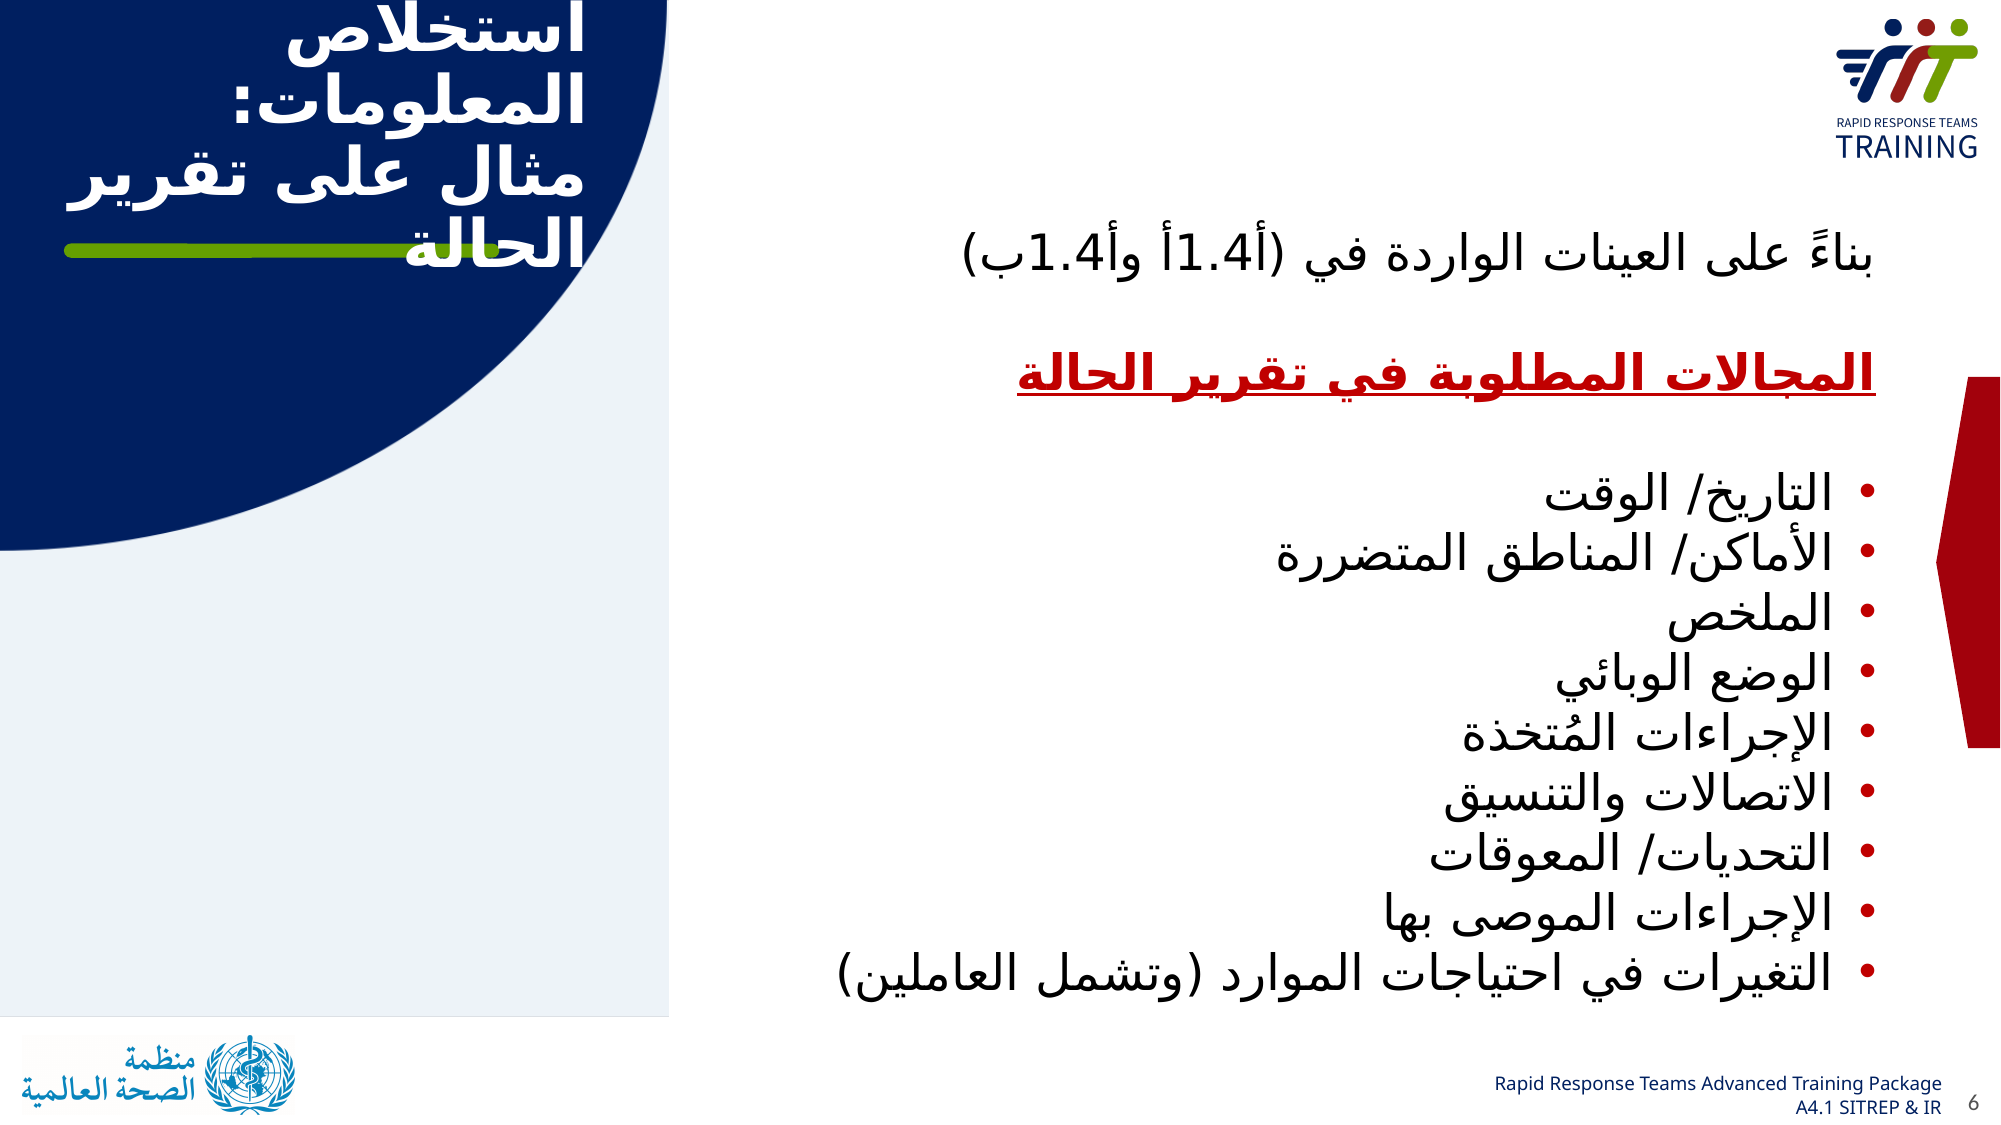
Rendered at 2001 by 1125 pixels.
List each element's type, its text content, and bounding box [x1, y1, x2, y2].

slide_number 6 [1882, 1037, 1916, 1092]
picture [252, 1050, 258, 1059]
text_box بناءً على العينات الواردة في (أ1.4أ وأ1.4ب) المجالات المطلوبة في تقرير الحالة التاريخ/ الوقت الأماكن/ المناطق المتضررة الملخص الوضع الوبائي الإجراءات المُتخذة الاتصالات والتنسيق التحديات/ المعوقات الإجراءات الموصى بها التغيرات في احتياجات الموارد (وتشمل العاملين) [690, 212, 1884, 1008]
picture [0, 0, 669, 1018]
title استخلاص المعلومات: مثال على تقرير الحالة [60, 0, 597, 298]
picture [22, 1035, 295, 1115]
picture [1835, 19, 1978, 167]
